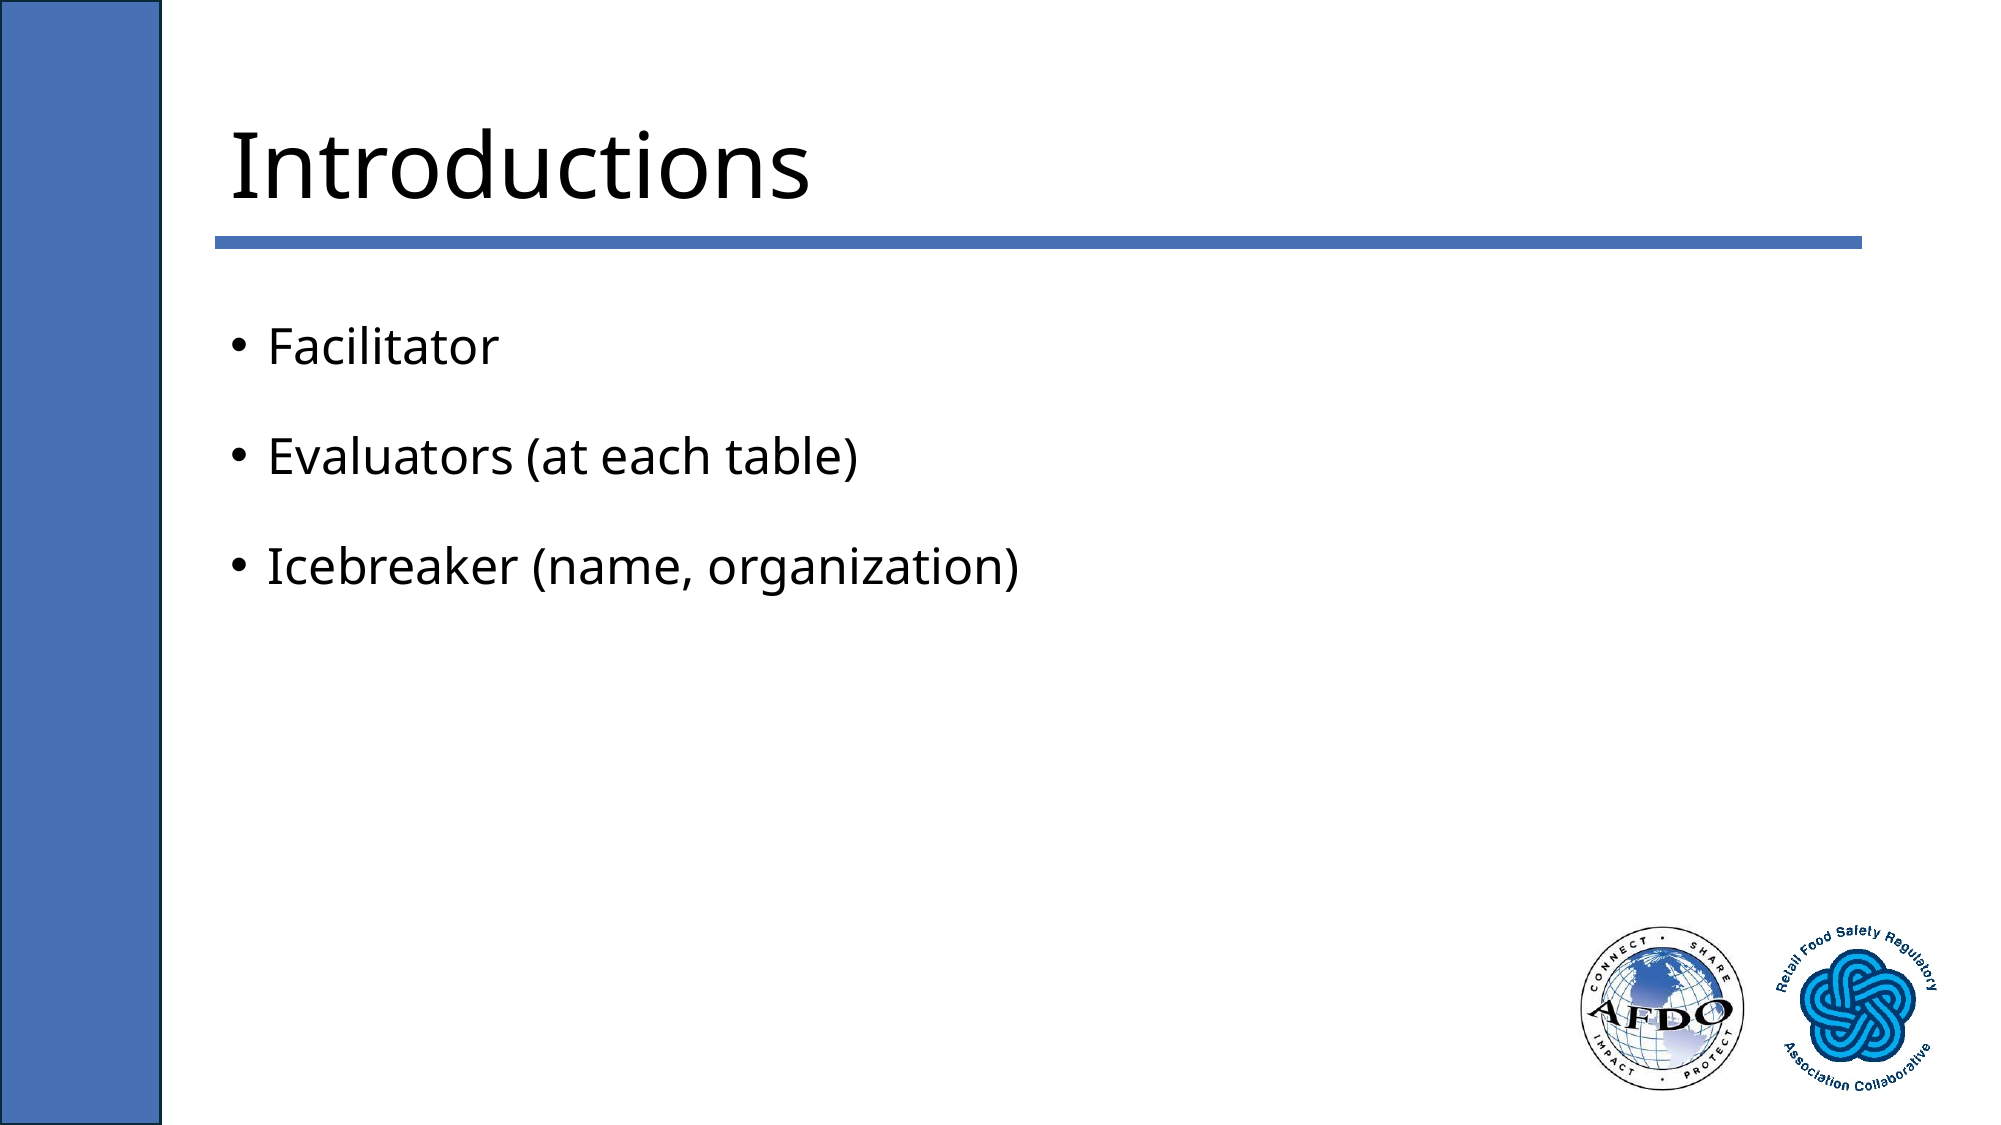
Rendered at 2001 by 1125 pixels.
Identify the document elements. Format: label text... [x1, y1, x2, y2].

list Facilitator Evaluators (at each table) Icebreaker (name, organization) [215, 306, 1863, 960]
picture [1579, 960, 1745, 1091]
picture [1776, 925, 1937, 1091]
title Introductions [215, 110, 1863, 227]
